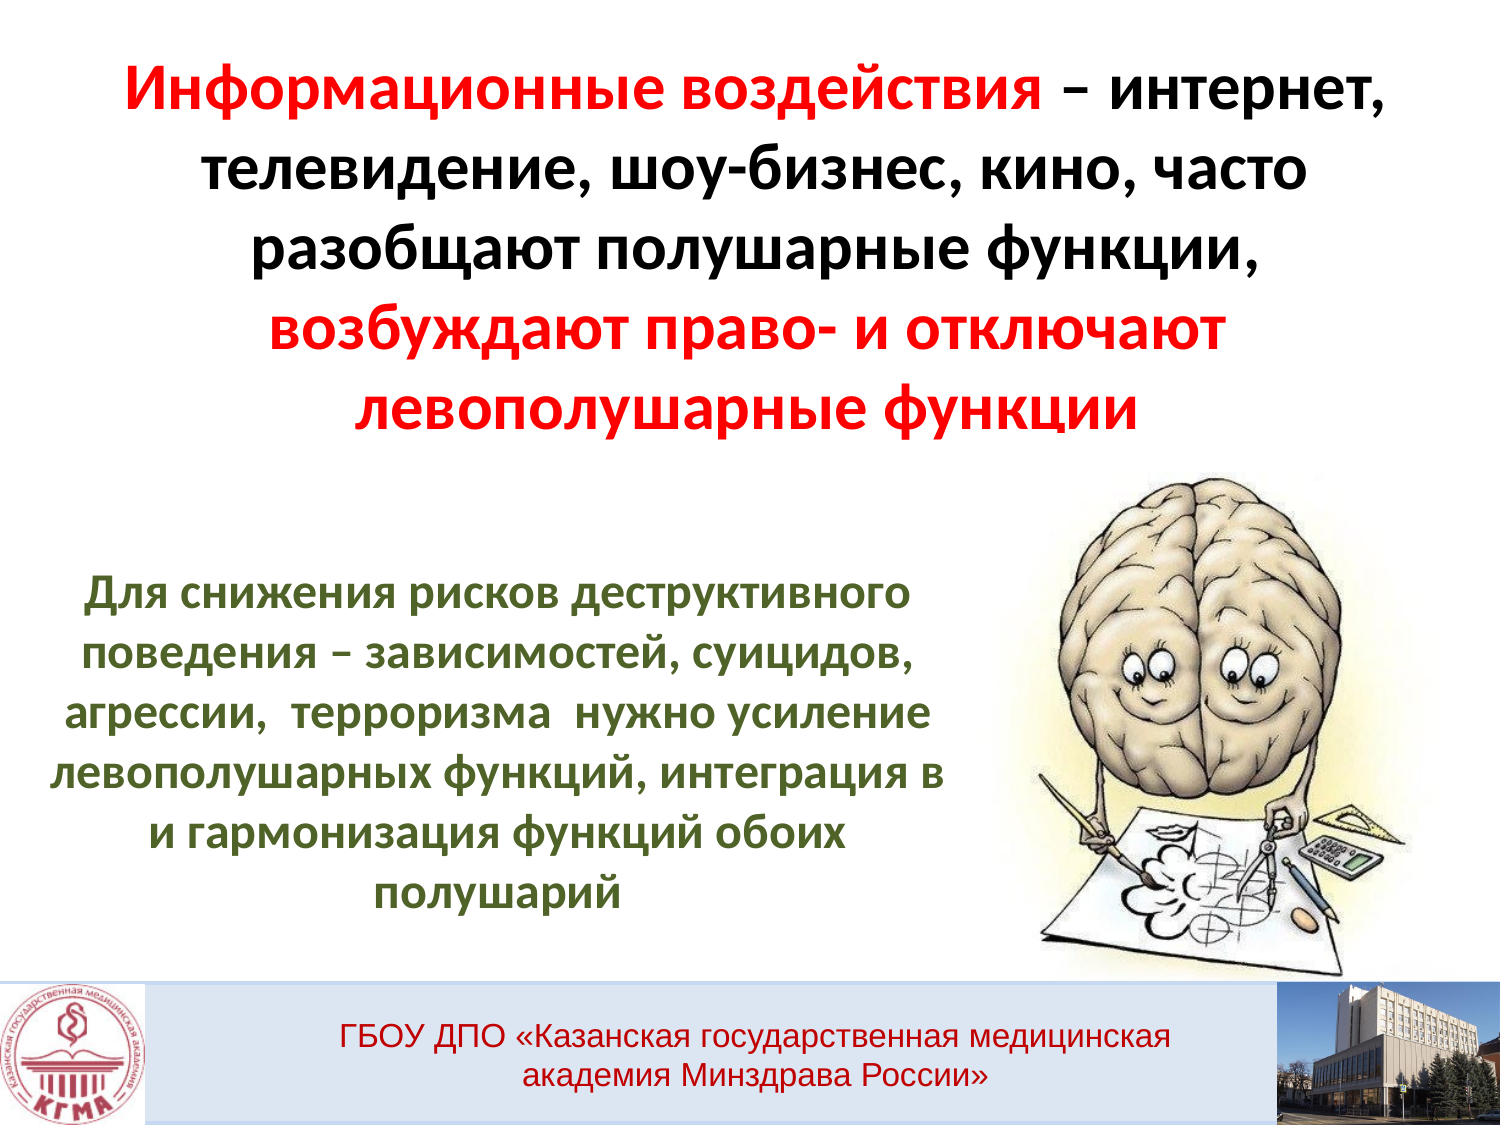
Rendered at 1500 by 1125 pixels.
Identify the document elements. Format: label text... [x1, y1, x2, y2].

list Информационные воздействия – интернет, телевидение, шоу-бизнес, кино, часто разобщают полушарные функции, возбуждают право- и отключают левополушарные функции [58, 35, 1454, 504]
text_box Для снижения рисков деструктивного поведения – зависимостей, суицидов, агрессии, терроризма нужно усиление левополушарных функций, интеграция в и гармонизация функций обоих полушарий [35, 550, 961, 926]
text_box ГБОУ ДПО «Казанская государственная медицинская академия Минздрава России» [316, 1006, 1196, 1101]
picture [972, 433, 1500, 1125]
text_box [0, 981, 1272, 1125]
picture [0, 984, 145, 1125]
